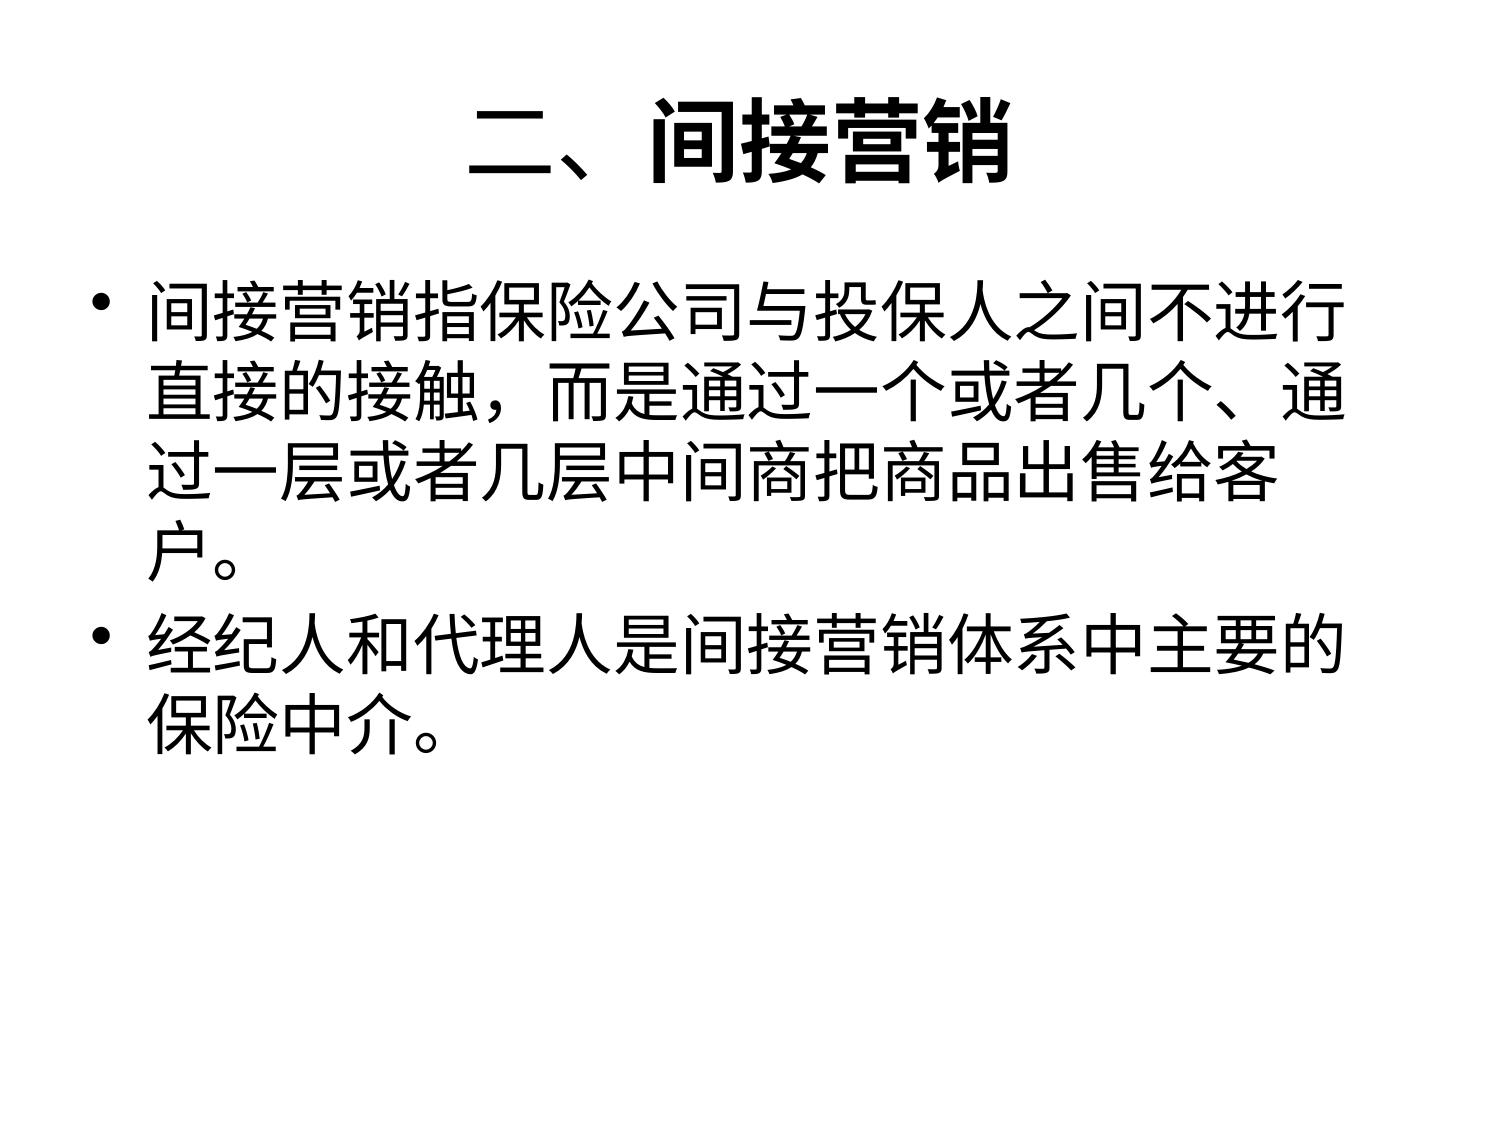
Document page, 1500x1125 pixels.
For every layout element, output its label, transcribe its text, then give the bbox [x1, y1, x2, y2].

list 间接营销指保险公司与投保人之间不进行直接的接触，而是通过一个或者几个、通过一层或者几层中间商把商品出售给客户。 经纪人和代理人是间接营销体系中主要的保险中介。 [75, 262, 1425, 1005]
title 二、间接营销 [75, 45, 1425, 233]
